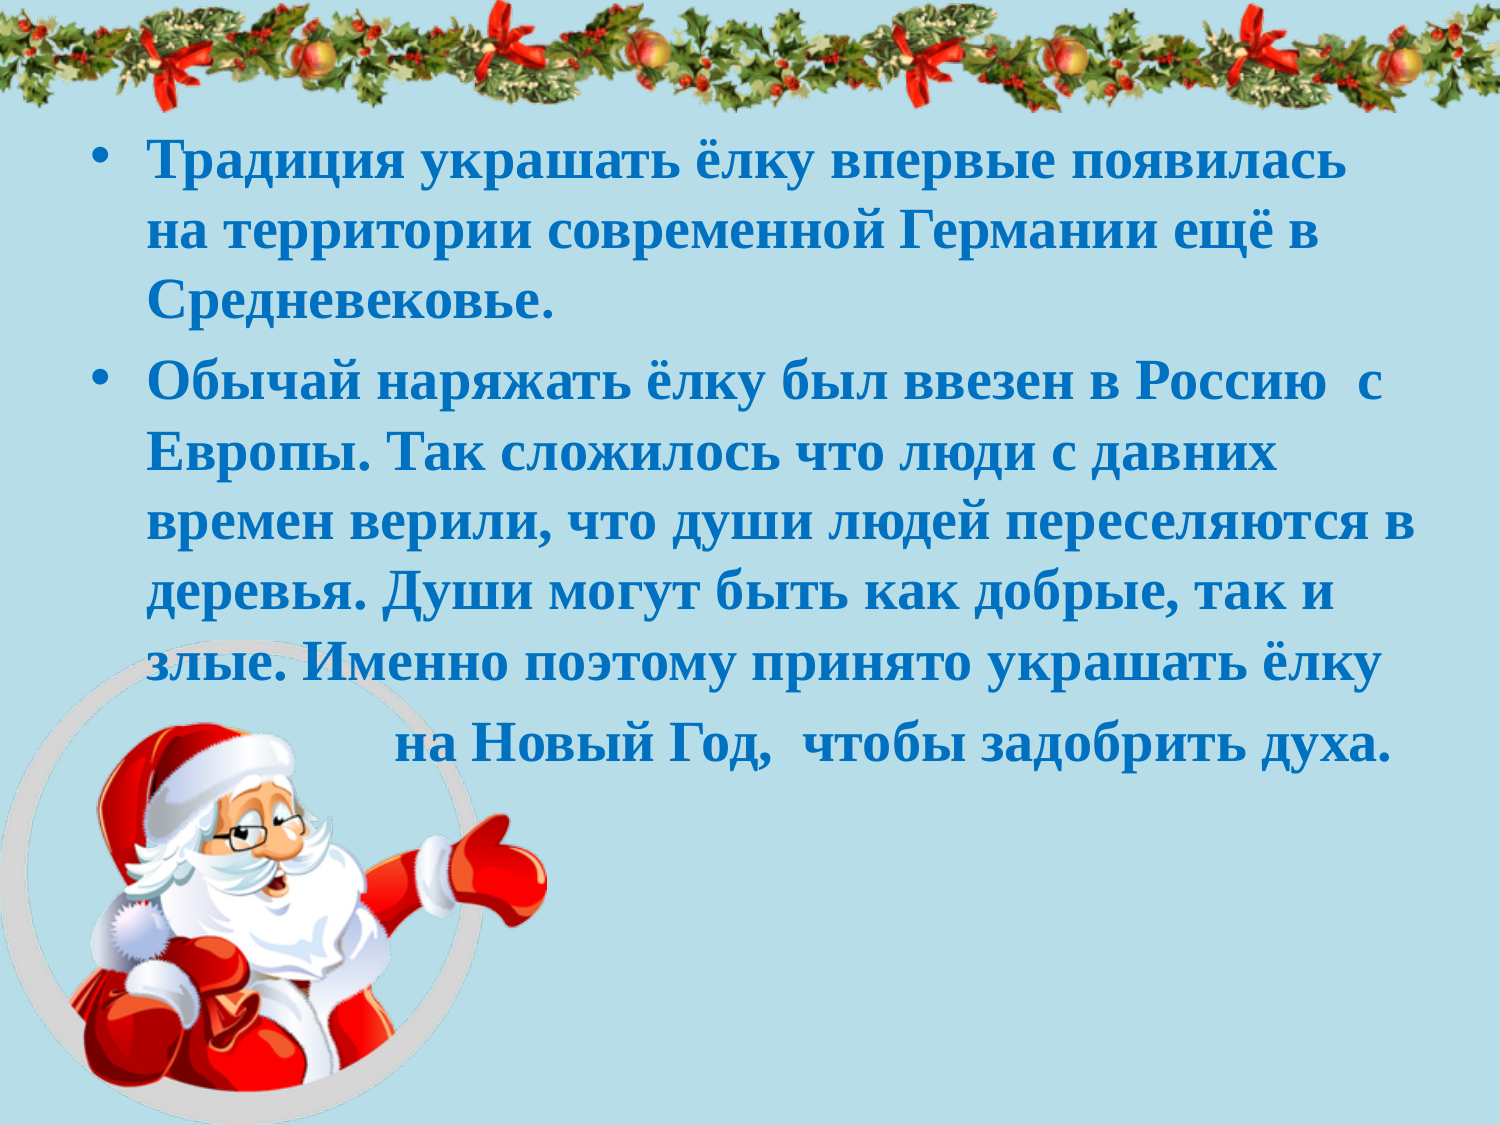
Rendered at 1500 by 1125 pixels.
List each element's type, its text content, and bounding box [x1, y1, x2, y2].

list Традиция украшать ёлку впервые появилась на территории современной Германии ещё в Средневековье. Обычай наряжать ёлку был ввезен в Россию с Европы. Так сложилось что люди с давних времен верили, что души людей переселяются в деревья. Души могут быть как добрые, так и злые. Именно поэтому принято украшать ёлку на Новый Год, чтобы задобрить духа. [74, 112, 1438, 856]
picture [0, 0, 1500, 113]
picture [0, 640, 547, 1125]
